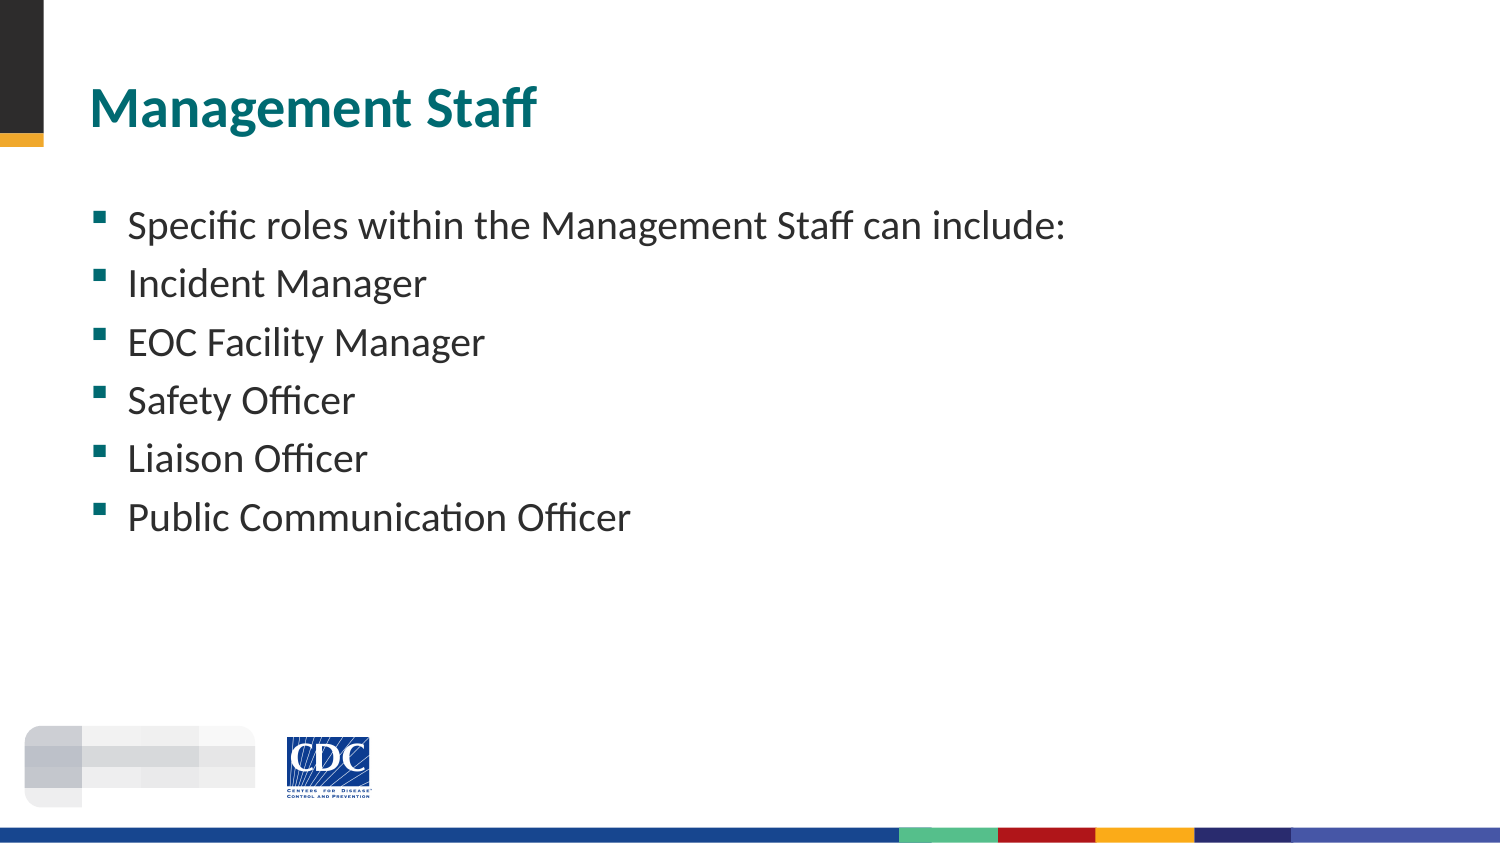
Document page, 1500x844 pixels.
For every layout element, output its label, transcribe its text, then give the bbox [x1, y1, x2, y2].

picture [287, 739, 372, 798]
title Management Staff [75, 33, 1425, 147]
list Specific roles within the Management Staff can include: Incident Manager EOC Facility Manager Safety Officer Liaison Officer Public Communication Officer [75, 190, 1414, 739]
